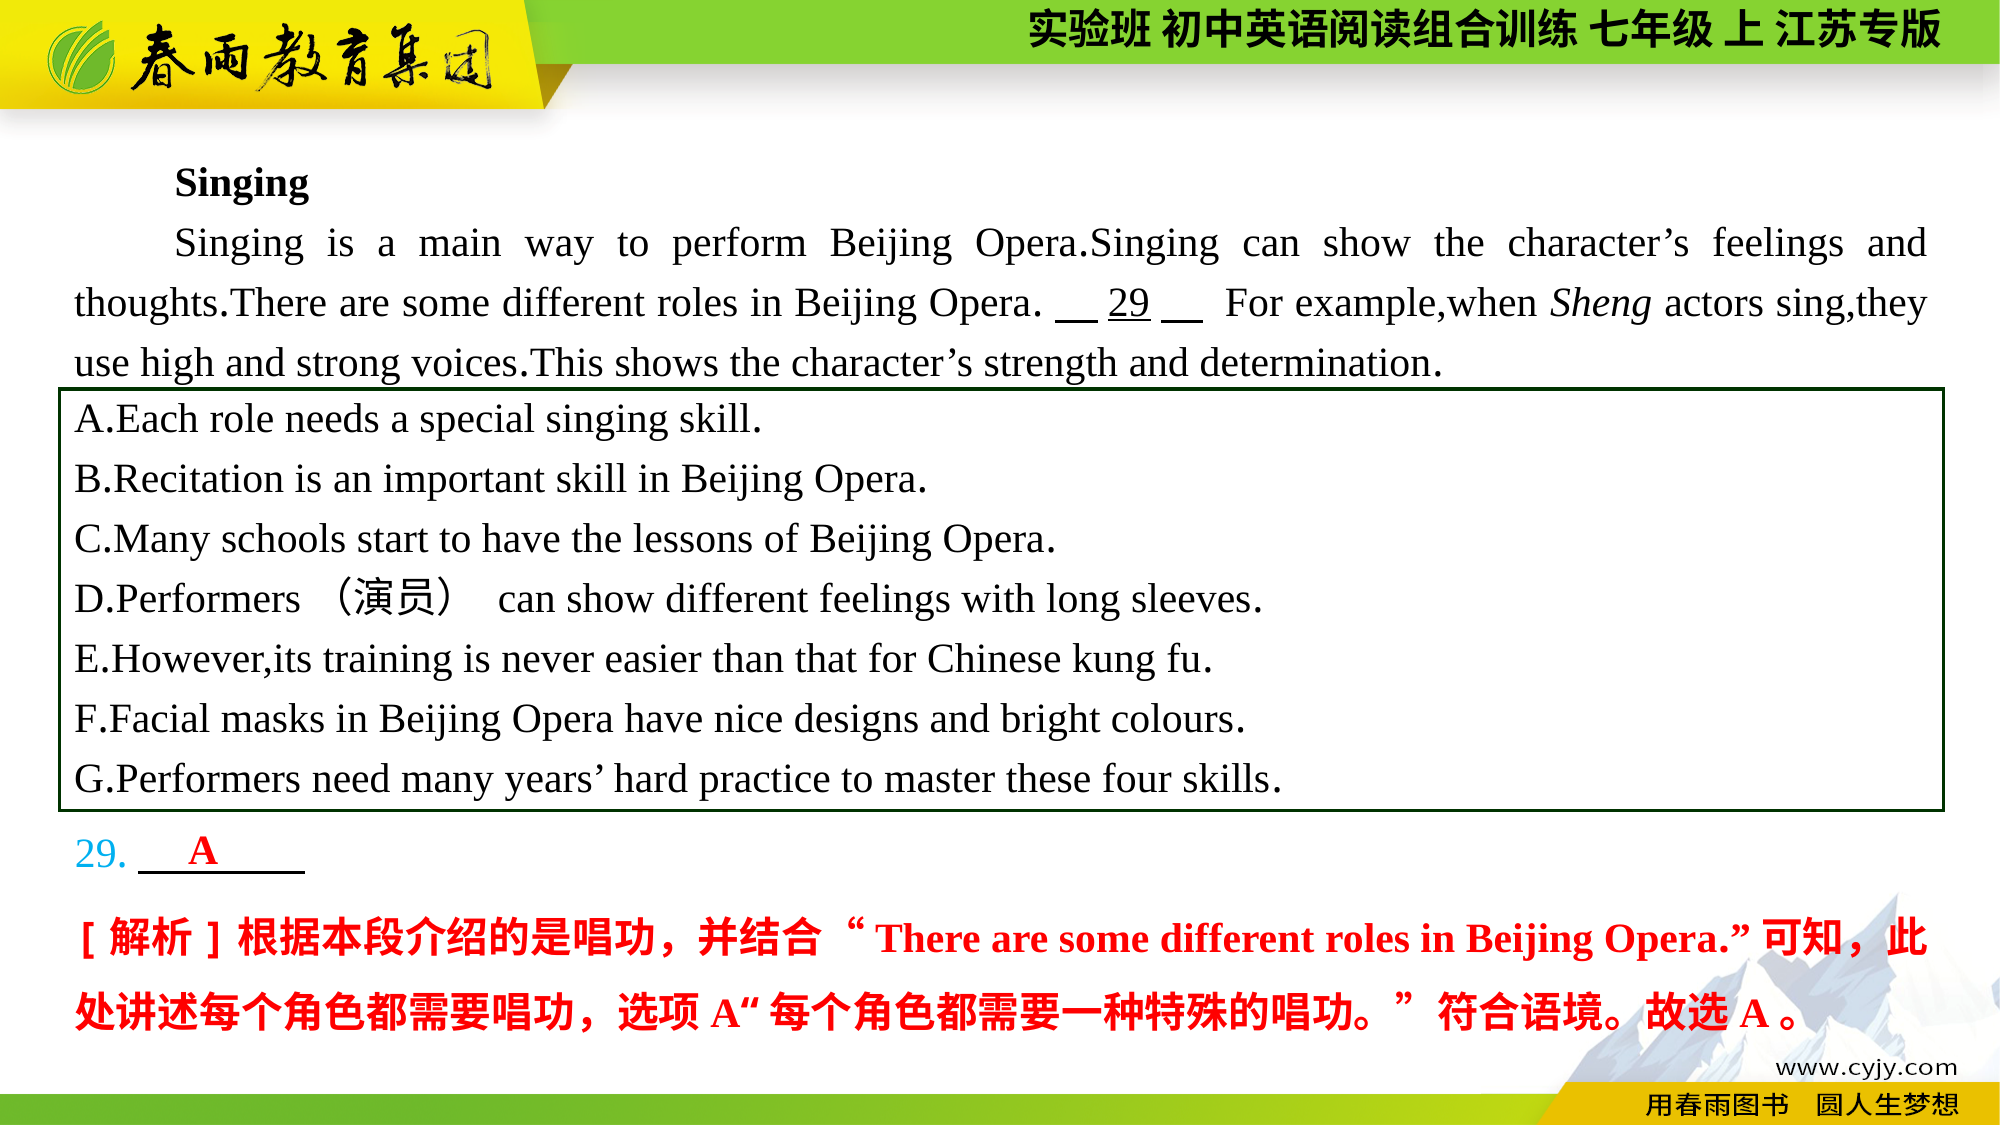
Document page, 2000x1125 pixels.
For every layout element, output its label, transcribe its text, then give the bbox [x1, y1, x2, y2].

text_box 29. [234, 818, 320, 877]
text_box A [173, 815, 234, 881]
list Singing Singing is a main way to perform Beijing Opera.Singing can show the character’s feelings and thoughts.There are some different roles in Beijing Opera. 29 For example,when Sheng actors sing,they use high and strong voices.This shows the character’s strength and determination. [59, 137, 1944, 373]
picture [0, 0, 2000, 1125]
text_box [59, 388, 1944, 811]
text_box [解析]根据本段介绍的是唱功，并结合“There are some different roles in Beijing Opera.”可知，此处讲述每个角色都需要唱功，选项A“每个角色都需要一种特殊的唱功。”符合语境。故选A。 [59, 877, 1944, 1043]
text_box 29. [60, 818, 173, 877]
text_box A.Each role needs a special singing skill. B.Recitation is an important skill in Beijing Opera. C.Many schools start to have the lessons of Beijing Opera. D.Performers（演员） can show different feelings with long sleeves. E.However,its training is never easier than that for Chinese kung fu. F.Facial masks in Beijing Opera have nice designs and bright colours. G.Performers need many years’ hard practice to master these four skills. [59, 373, 1944, 388]
